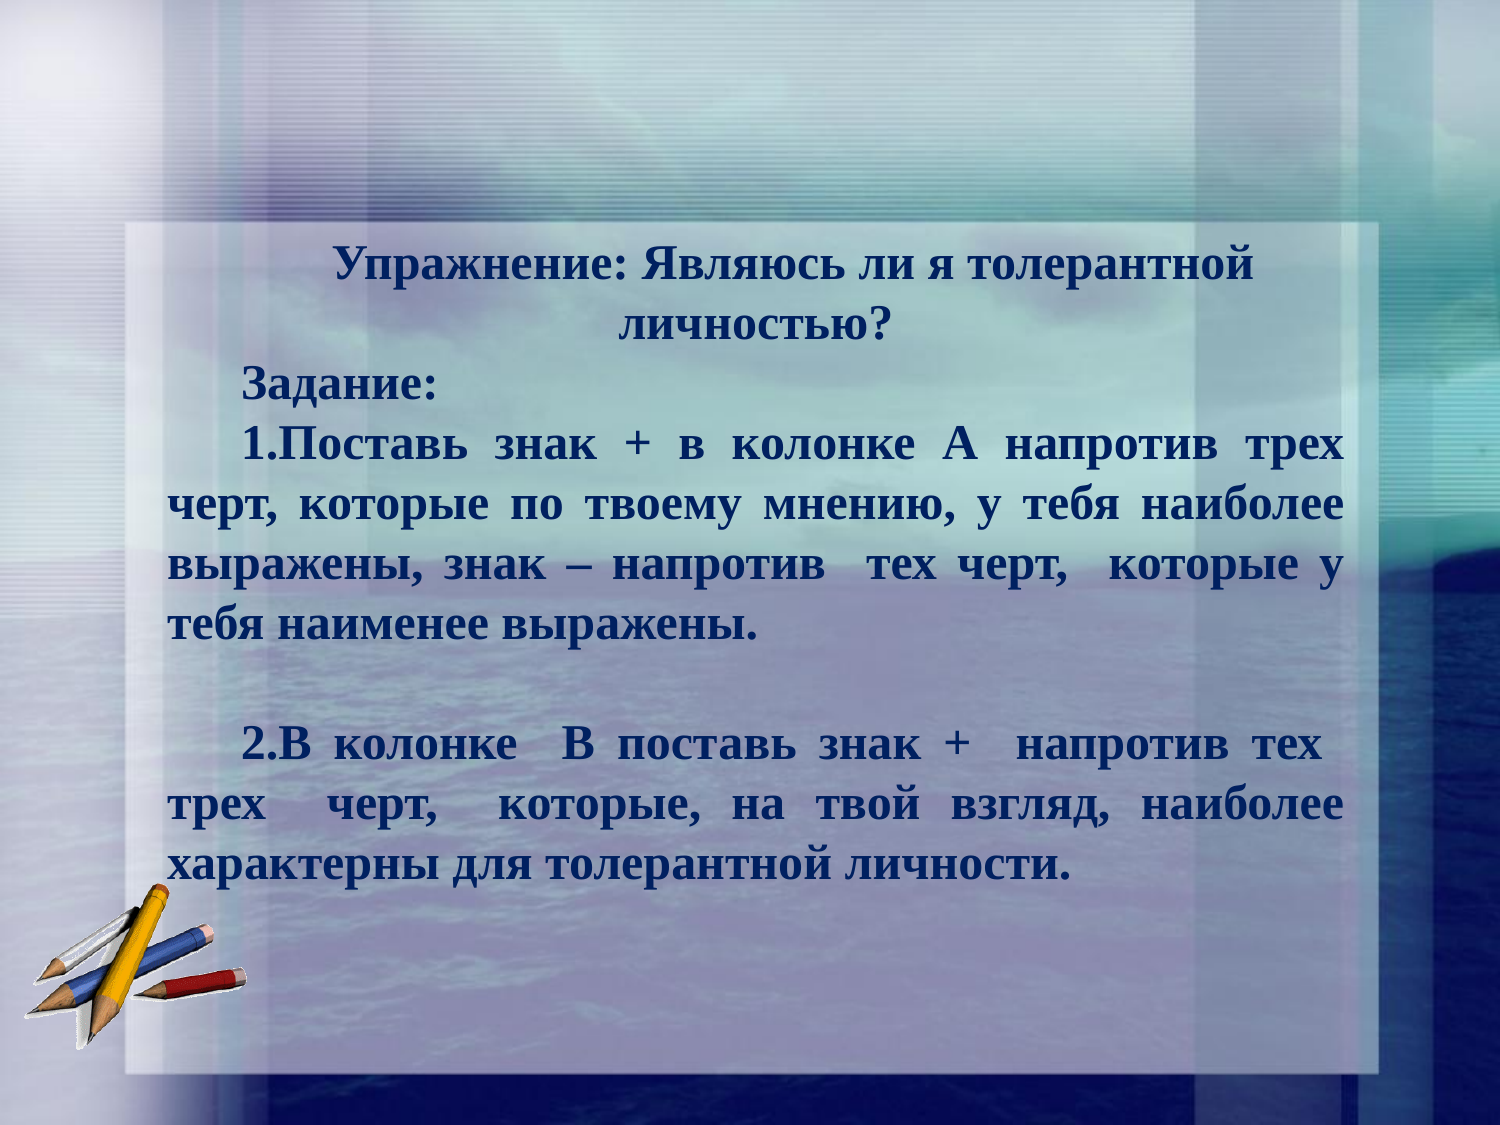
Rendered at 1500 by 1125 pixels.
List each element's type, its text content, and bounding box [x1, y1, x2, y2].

text_box Упражнение: Являюсь ли я толерантной личностью? Задание: 1.Поставь знак + в колонке А напротив трех черт, которые по твоему мнению, у тебя наиболее выражены, знак – напротив тех черт, которые у тебя наименее выражены. 2.В колонке В поставь знак + напротив тех трех черт, которые, на твой взгляд, наиболее характерны для толерантной личности. [152, 222, 1360, 898]
picture [0, 0, 1500, 1125]
